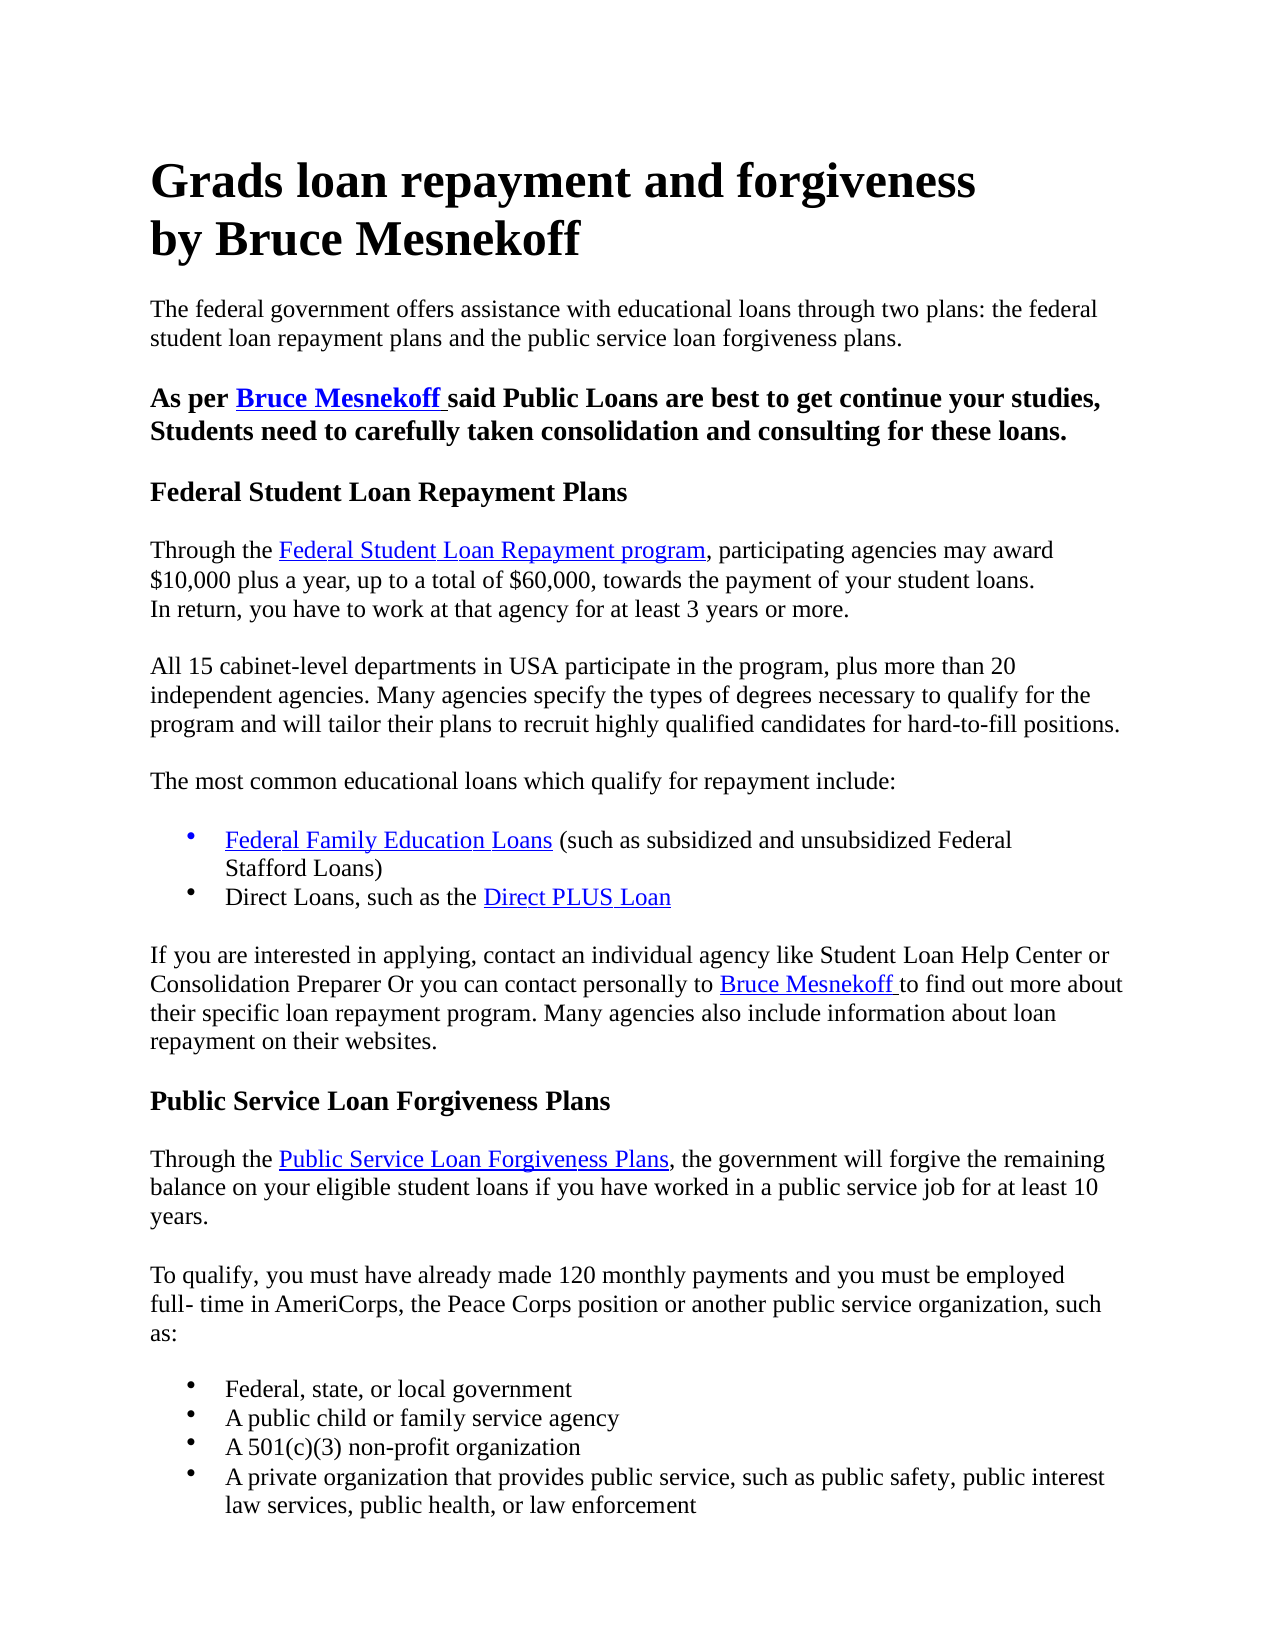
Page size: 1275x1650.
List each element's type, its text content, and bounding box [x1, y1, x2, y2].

text_box Grads loan repayment and forgiveness by Bruce Mesnekoff The federal government offers assistance with educational loans through two plans: the federal student loan repayment plans and the public service loan forgiveness plans. As per Bruce Mesnekoff said Public Loans are best to get continue your studies, Students need to carefully taken consolidation and consulting for these loans. Federal Student Loan Repayment Plans Through the Federal Student Loan Repayment program, participating agencies may award $10,000 plus a year, up to a total of $60,000, towards the payment of your student loans. In return, you have to work at that agency for at least 3 years or more. All 15 cabinet-level departments in USA participate in the program, plus more than 20 independent agencies. Many agencies specify the types of degrees necessary to qualify for the program and will tailor their plans to recruit highly qualified candidates for hard-to-fill positions. The most common educational loans which qualify for repayment include: Federal Family Education Loans (such as subsidized and unsubsidized Federal Stafford Loans) Direct Loans, such as the Direct PLUS Loan If you are interested in applying, contact an individual agency like Student Loan Help Center or Consolidation Preparer Or you can contact personally to Bruce Mesnekoff to find out more about their specific loan repayment program. Many agencies also include information about loan repayment on their websites. Public Service Loan Forgiveness Plans Through the Public Service Loan Forgiveness Plans, the government will forgive the remaining balance on your eligible student loans if you have worked in a public service job for at least 10 years. To qualify, you must have already made 120 monthly payments and you must be employed full- time in AmeriCorps, the Peace Corps position or another public service organization, such as: Federal, state, or local government A public child or family service agency A 501(c)(3) non-profit organization A private organization that provides public service, such as public safety, public interest law services, public health, or law enforcement [147, 150, 1126, 1493]
